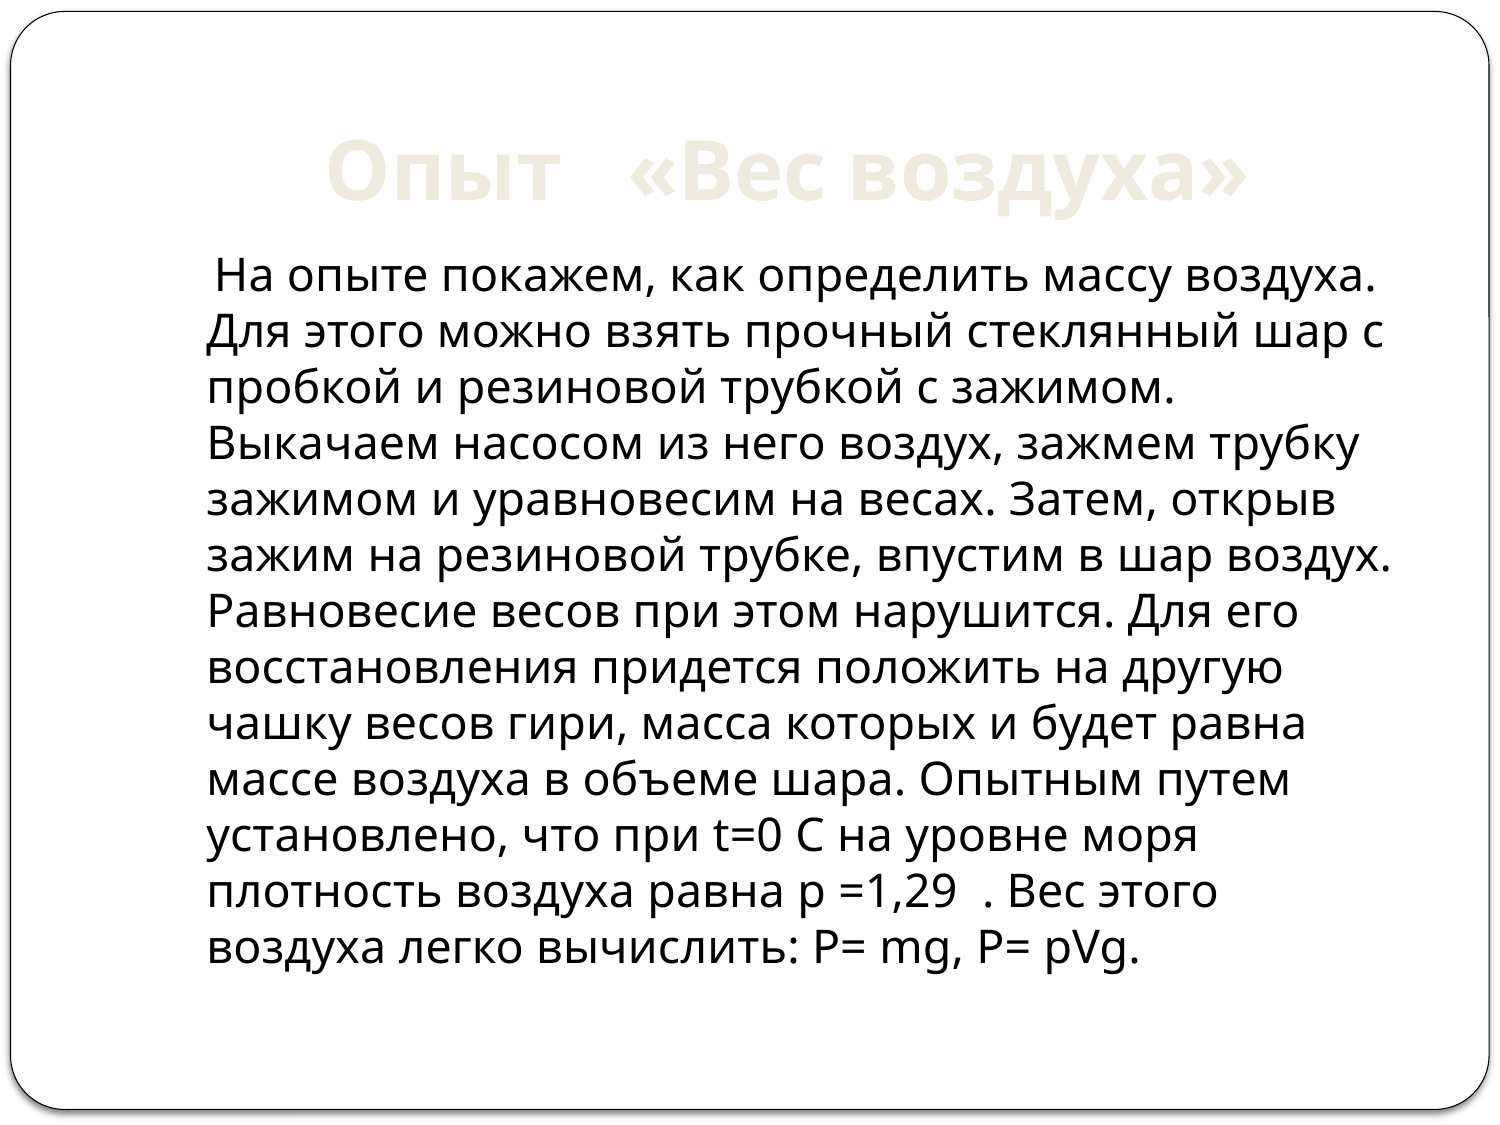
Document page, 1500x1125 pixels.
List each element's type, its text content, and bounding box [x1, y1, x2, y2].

title Опыт «Вес воздуха» [150, 45, 1425, 233]
list На опыте покажем, как определить массу воздуха. Для этого можно взять прочный стеклянный шар с пробкой и резиновой трубкой с зажимом. Выкачаем насосом из него воздух, зажмем трубку зажимом и уравновесим на весах. Затем, открыв зажим на резиновой трубке, впустим в шар воздух. Равновесие весов при этом нарушится. Для его восстановления придется положить на другую чашку весов гири, масса которых и будет равна массе воздуха в объеме шара. Опытным путем установлено, что при t=0 C на уровне моря плотность воздуха равна p =1,29 . Вес этого воздуха легко вычислить: Р= mg, Р= pVg. [150, 237, 1425, 988]
